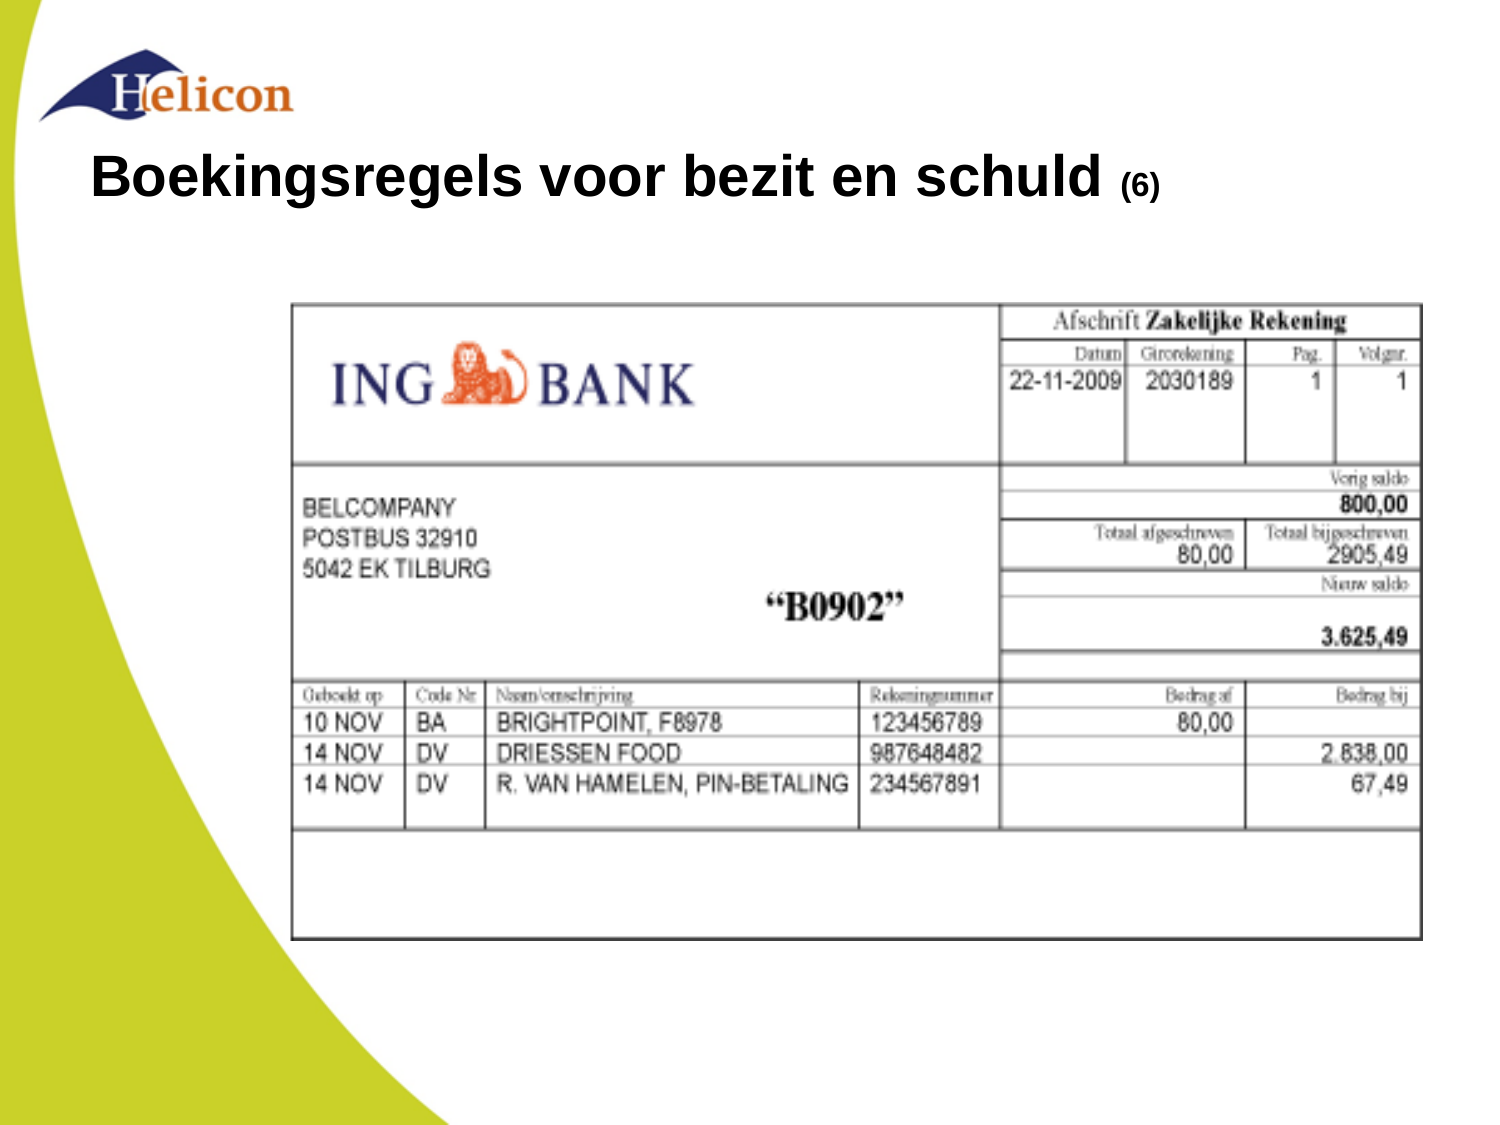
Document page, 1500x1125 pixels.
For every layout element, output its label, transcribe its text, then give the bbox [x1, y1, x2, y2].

picture [0, 0, 1500, 1125]
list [288, 302, 1423, 941]
title Boekingsregels voor bezit en schuld (6) [75, 79, 1400, 268]
